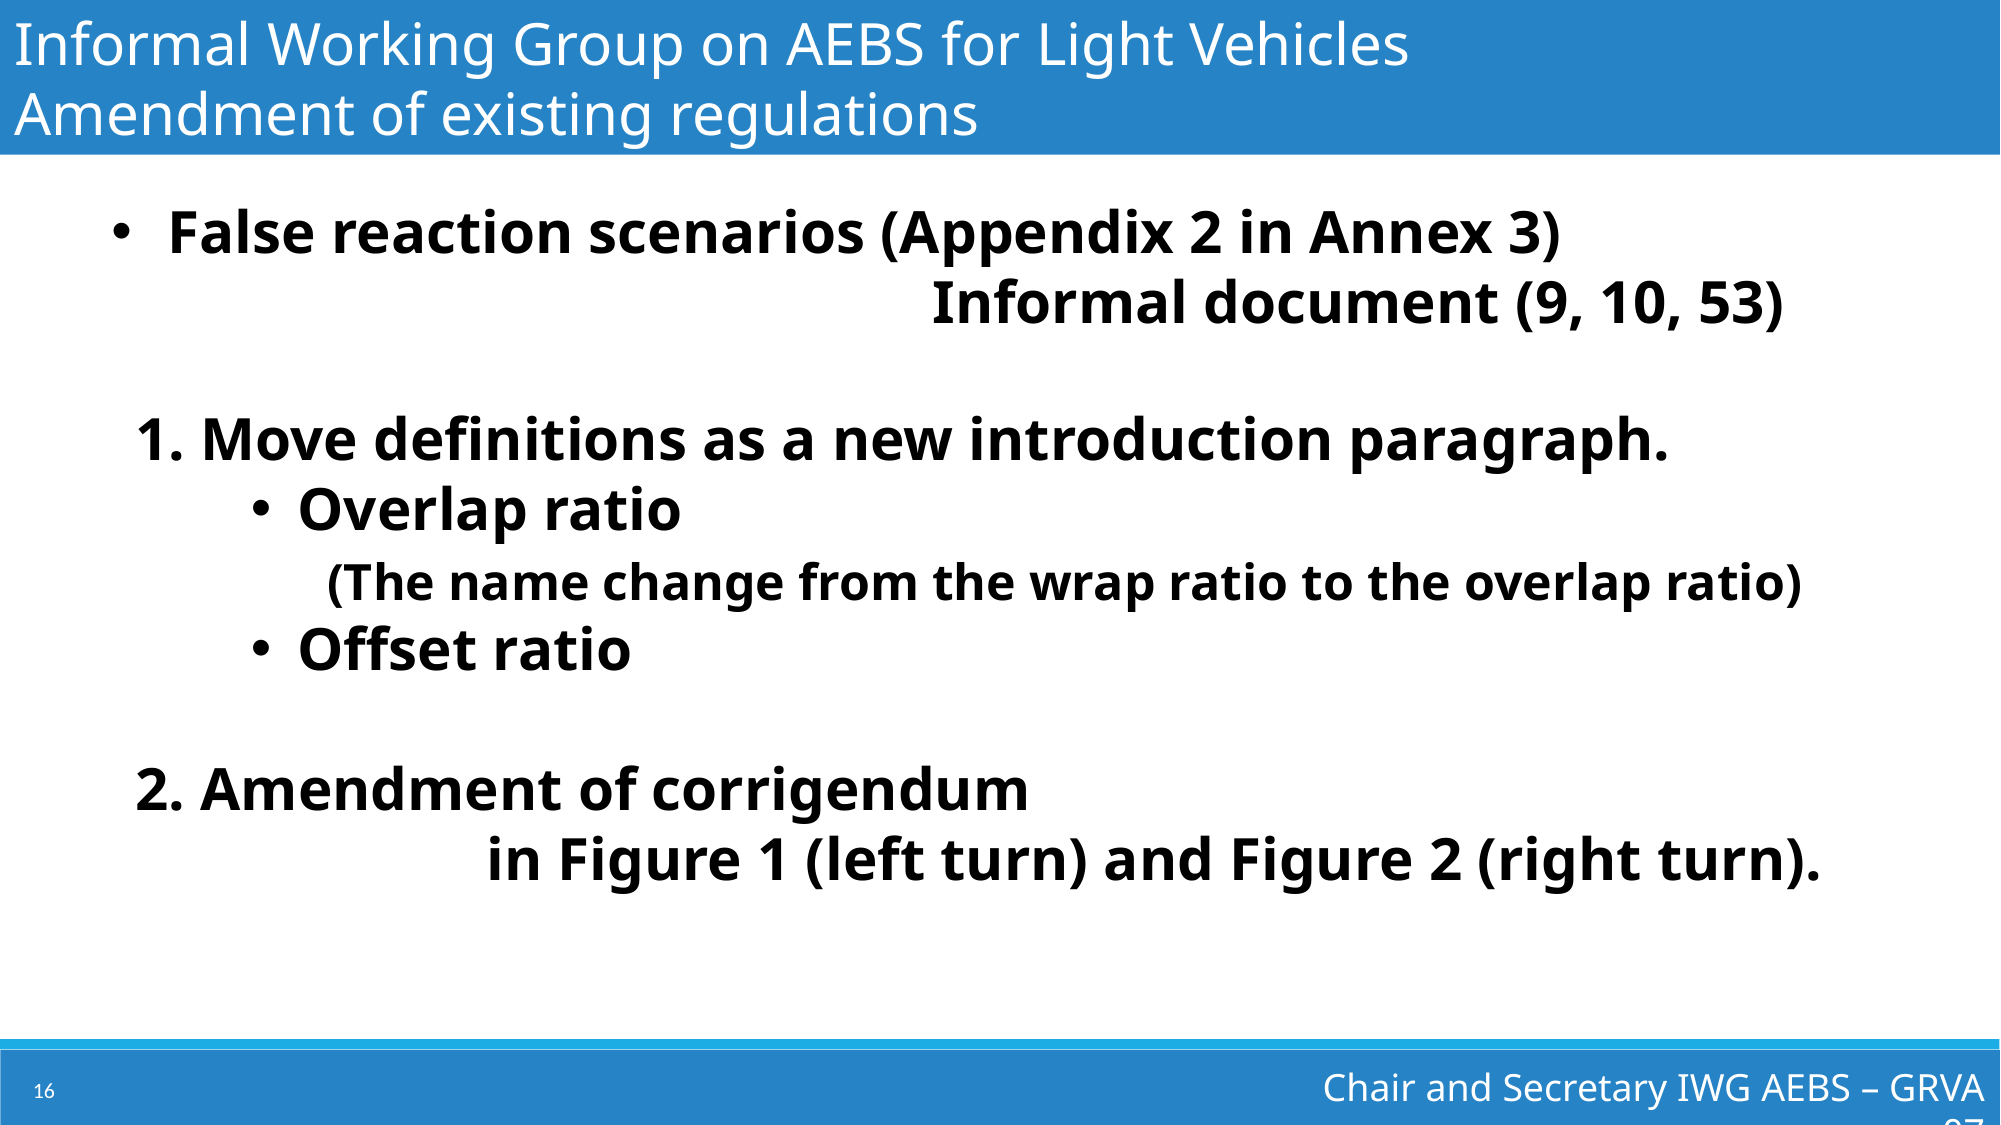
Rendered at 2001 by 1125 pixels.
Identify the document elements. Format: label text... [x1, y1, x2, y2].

slide_number 16 [0, 1059, 70, 1120]
text_box Informal Working Group on AEBS for Light Vehicles Amendment of existing regulations [0, 0, 2000, 155]
text_box Chair and Secretary IWG AEBS – GRVA 07 [1263, 1056, 2000, 1125]
text_box False reaction scenarios (Appendix 2 in Annex 3) Informal document (9, 10, 53) [34, 188, 1882, 413]
text_box 1. Move definitions as a new introduction paragraph. Overlap ratio (The name change from the wrap ratio to the overlap ratio) Offset ratio 2. Amendment of corrigendum in Figure 1 (left turn) and Figure 2 (right turn). [120, 395, 1938, 900]
